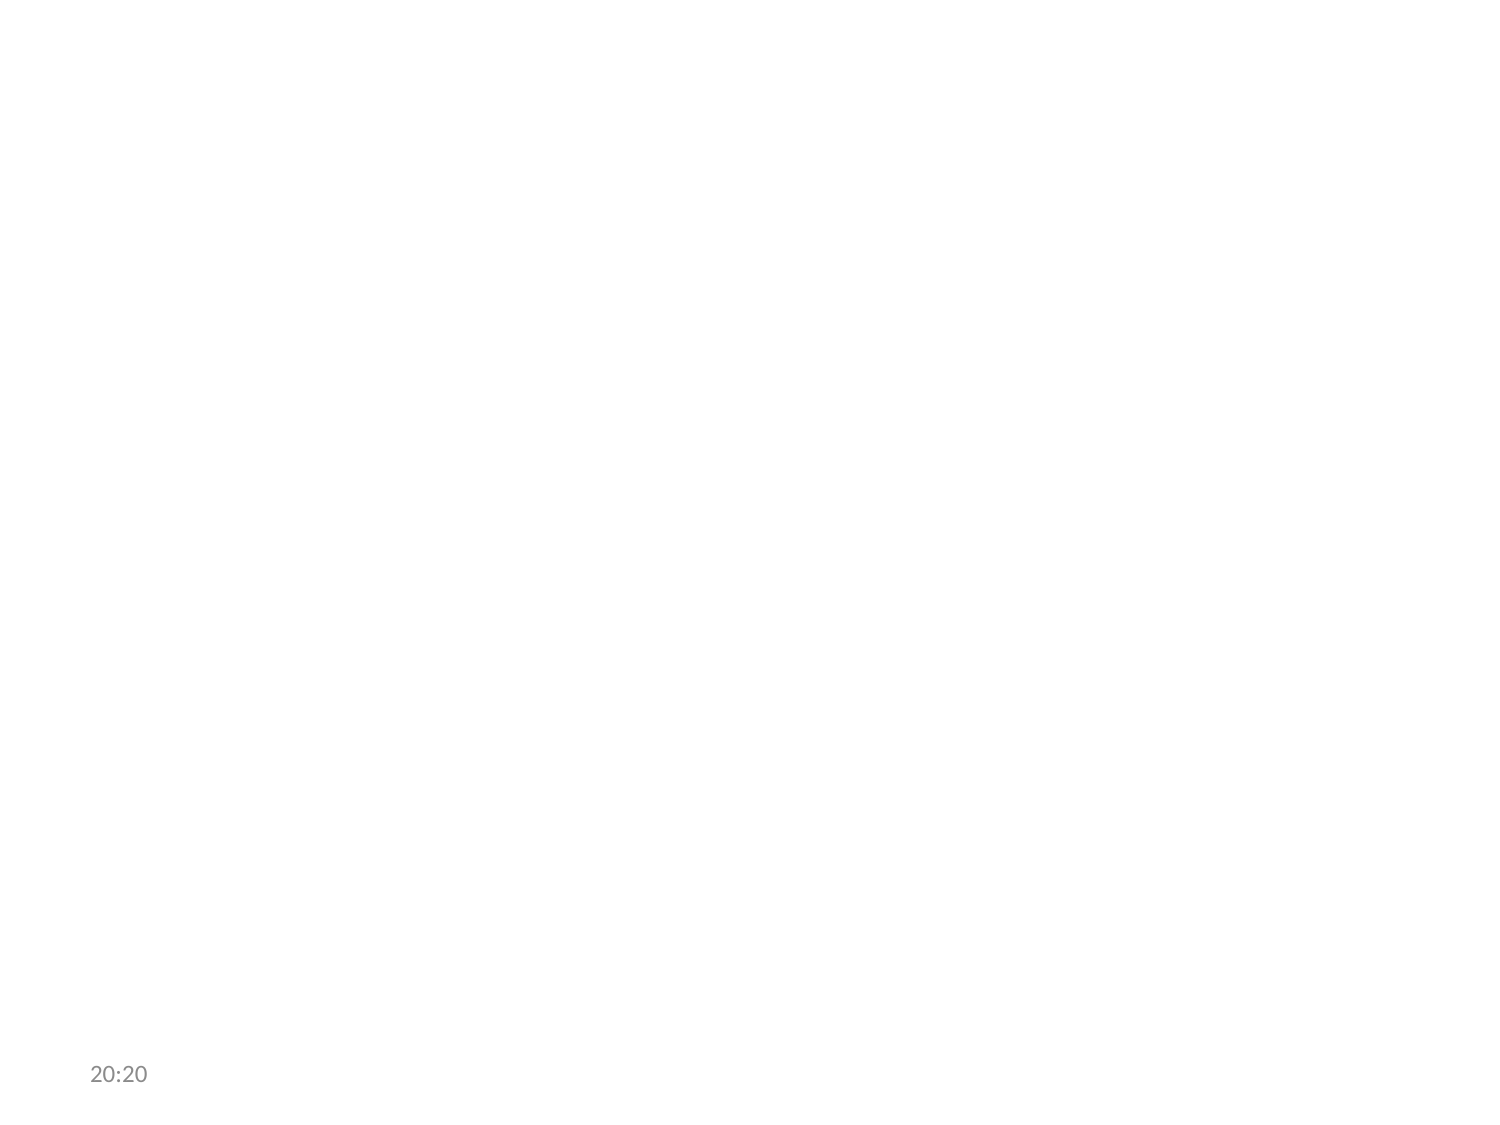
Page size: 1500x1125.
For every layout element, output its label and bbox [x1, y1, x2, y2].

slide_number [75, 1042, 425, 1103]
